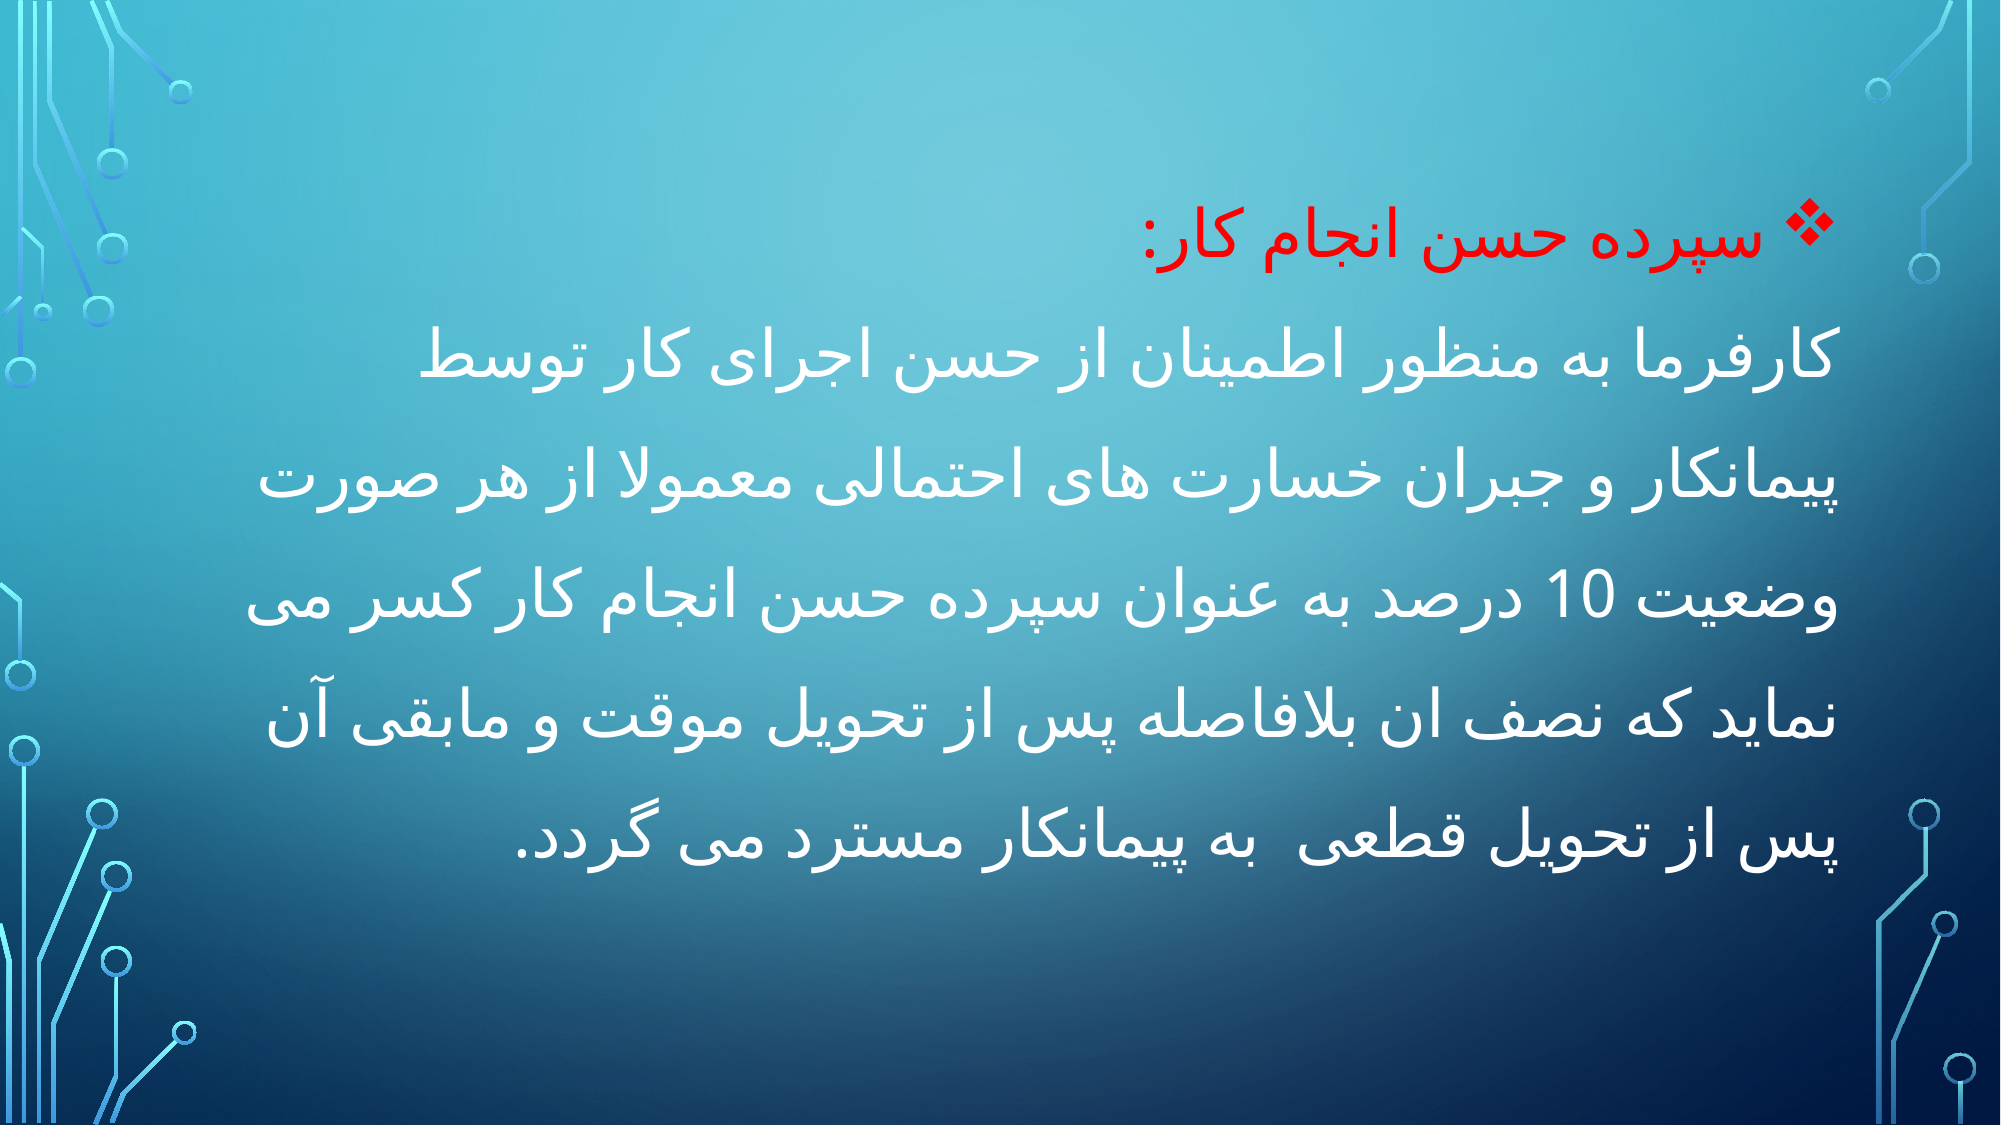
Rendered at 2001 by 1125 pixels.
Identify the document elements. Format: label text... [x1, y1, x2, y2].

text_box سپرده حسن انجام کار: کارفرما به منظور اطمینان از حسن اجرای کار توسط پیمانکار و جبران خسارت های احتمالی معمولا از هر صورت وضعیت 10 درصد به عنوان سپرده حسن انجام کار کسر می نماید که نصف ان بلافاصله پس از تحویل موقت و مابقی آن پس از تحویل قطعی به پیمانکار مسترد می گردد. [183, 143, 1857, 879]
